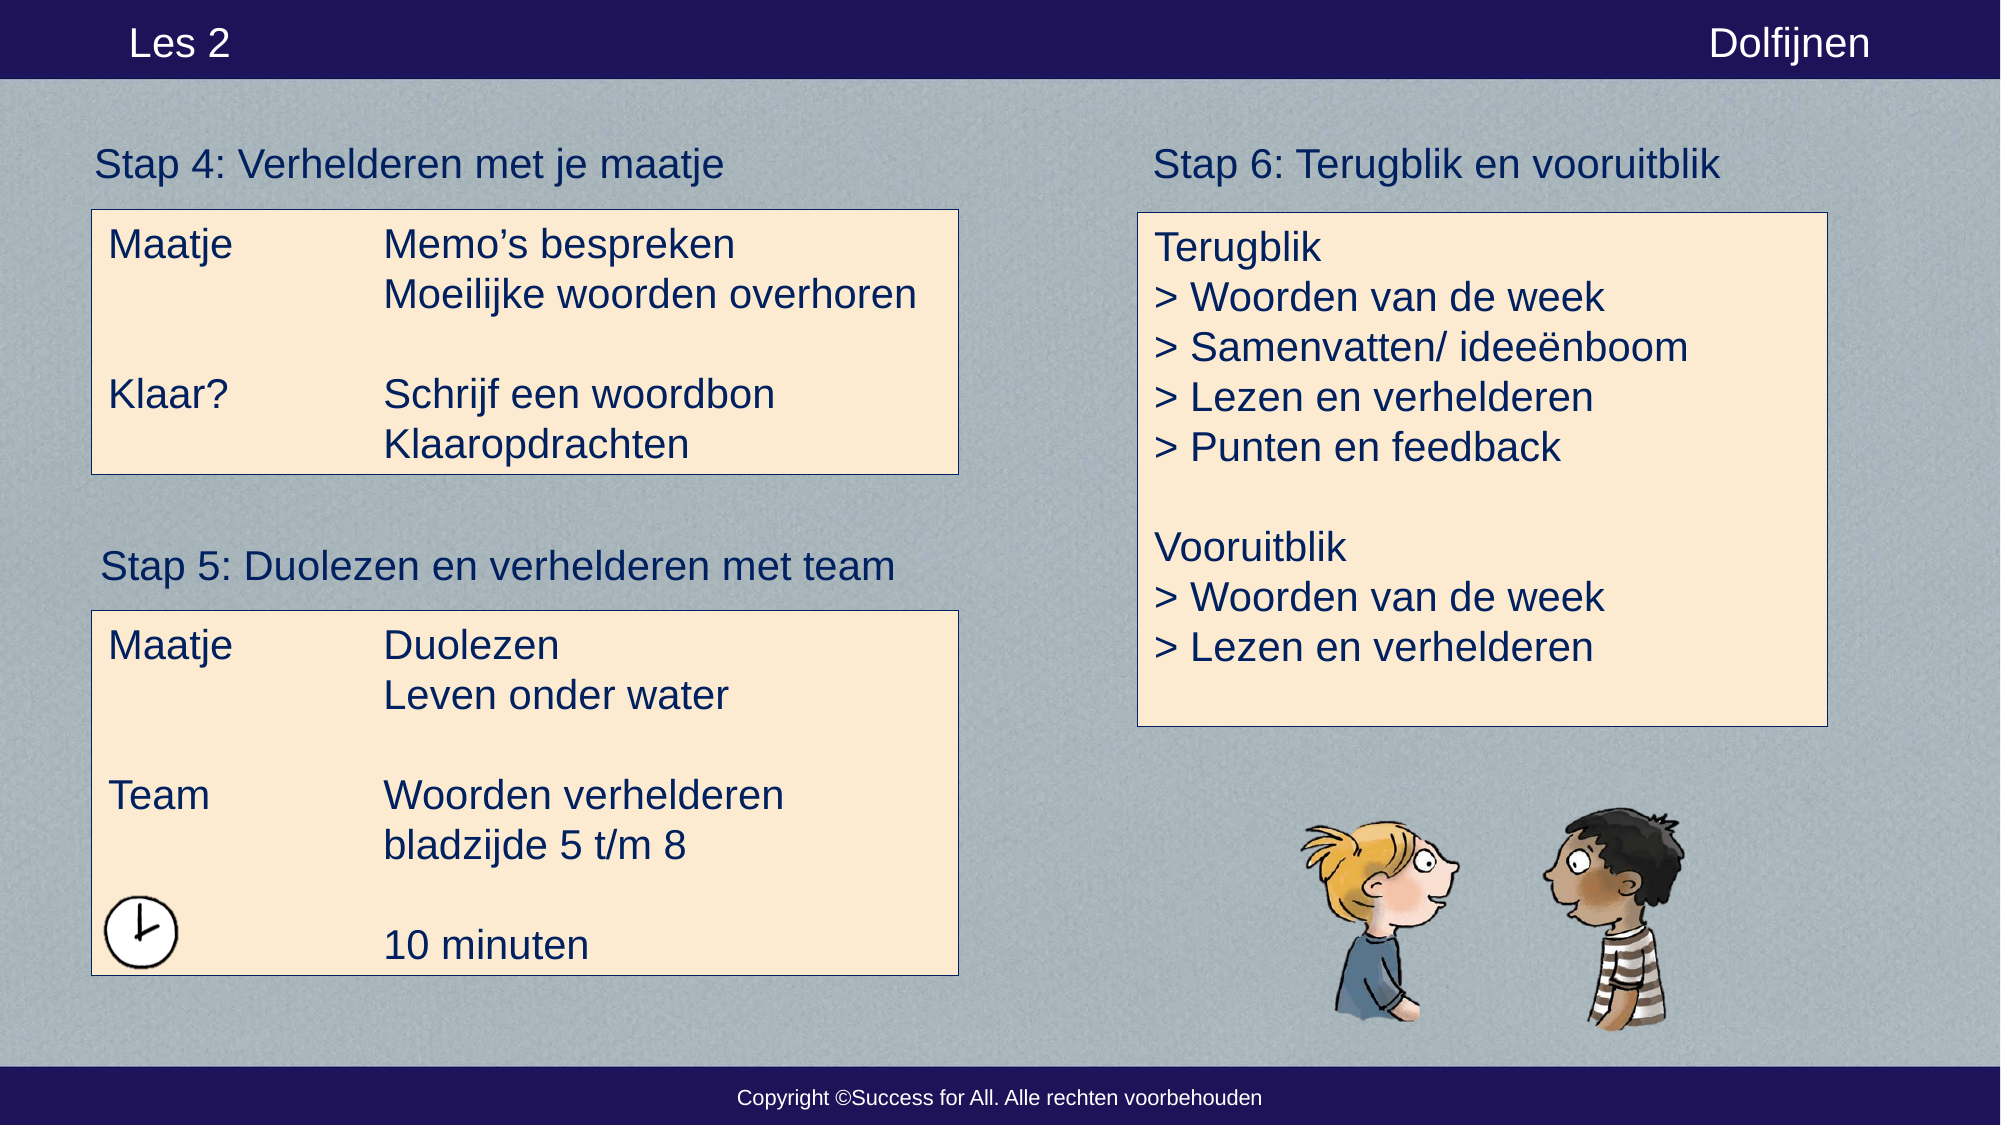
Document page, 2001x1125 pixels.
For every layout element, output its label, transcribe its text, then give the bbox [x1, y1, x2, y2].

text_box Stap 6: Terugblik en vooruitblik [1137, 129, 1931, 195]
picture [0, 0, 2001, 1125]
text_box Maatje Duolezen Leven onder water Team Woorden verhelderen bladzijde 5 t/m 8 10 minuten [91, 610, 959, 976]
text_box Maatje Memo’s bespreken Moeilijke woorden overhoren Klaar? Schrijf een woordbon Klaaropdrachten [91, 209, 959, 475]
text_box Dolfijnen [999, 8, 1886, 73]
text_box Stap 4: Verhelderen met je maatje [79, 129, 872, 195]
text_box Copyright ©Success for All. Alle rechten voorbehouden [0, 1076, 2000, 1125]
text_box Terugblik > Woorden van de week > Samenvatten/ ideeënboom > Lezen en verhelderen > Punten en feedback Vooruitblik > Woorden van de week > Lezen en verhelderen [1137, 212, 1828, 727]
text_box Stap 5: Duolezen en verhelderen met team [85, 531, 928, 597]
text_box Les 2 [114, 8, 354, 73]
